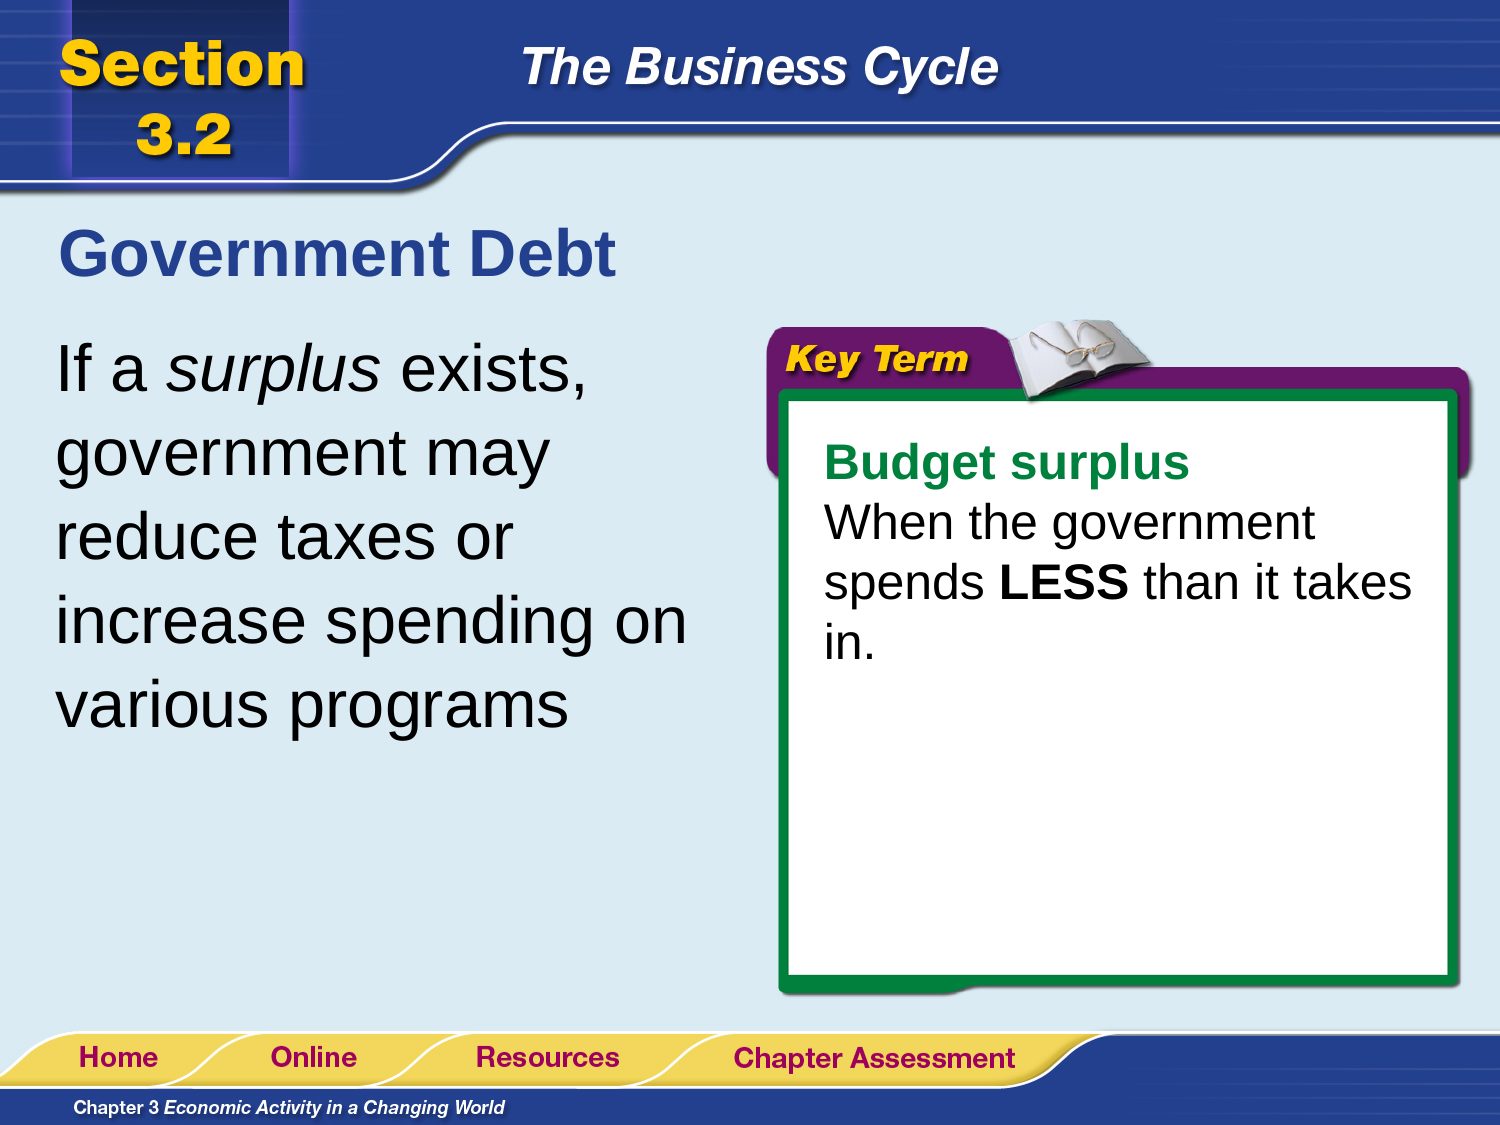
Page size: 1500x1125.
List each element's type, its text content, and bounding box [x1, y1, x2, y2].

list If a surplus exists, government may reduce taxes or increase spending on various programs [40, 313, 725, 965]
title Government Debt [43, 202, 1454, 324]
picture [0, 0, 1500, 1125]
